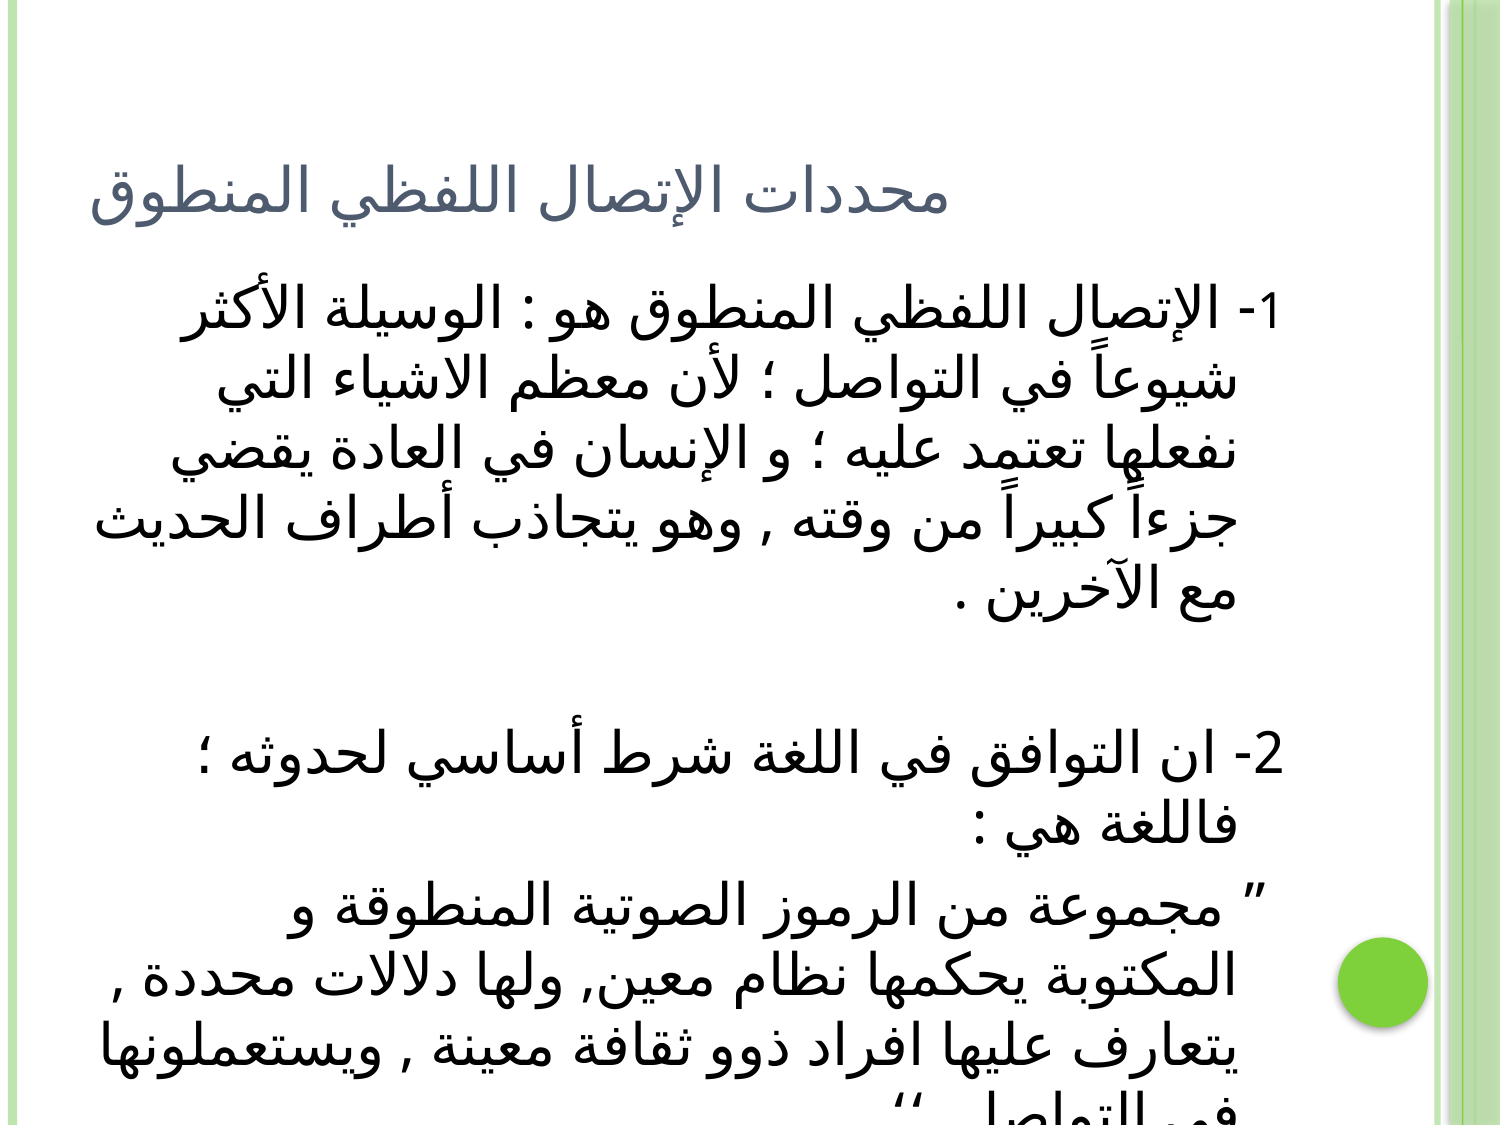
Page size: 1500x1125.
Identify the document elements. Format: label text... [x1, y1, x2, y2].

title محددات الإتصال اللفظي المنطوق [75, 45, 1300, 233]
list 1- الإتصال اللفظي المنطوق هو : الوسيلة الأكثر شيوعاً في التواصل ؛ لأن معظم الاشياء التي نفعلها تعتمد عليه ؛ و الإنسان في العادة يقضي جزءاً كبيراً من وقته , وهو يتجاذب أطراف الحديث مع الآخرين . 2- ان التوافق في اللغة شرط أساسي لحدوثه ؛ فاللغة هي : ” مجموعة من الرموز الصوتية المنطوقة و المكتوبة يحكمها نظام معين, ولها دلالات محددة , يتعارف عليها افراد ذوو ثقافة معينة , ويستعملونها في التواصل .‘‘ [75, 262, 1300, 1062]
